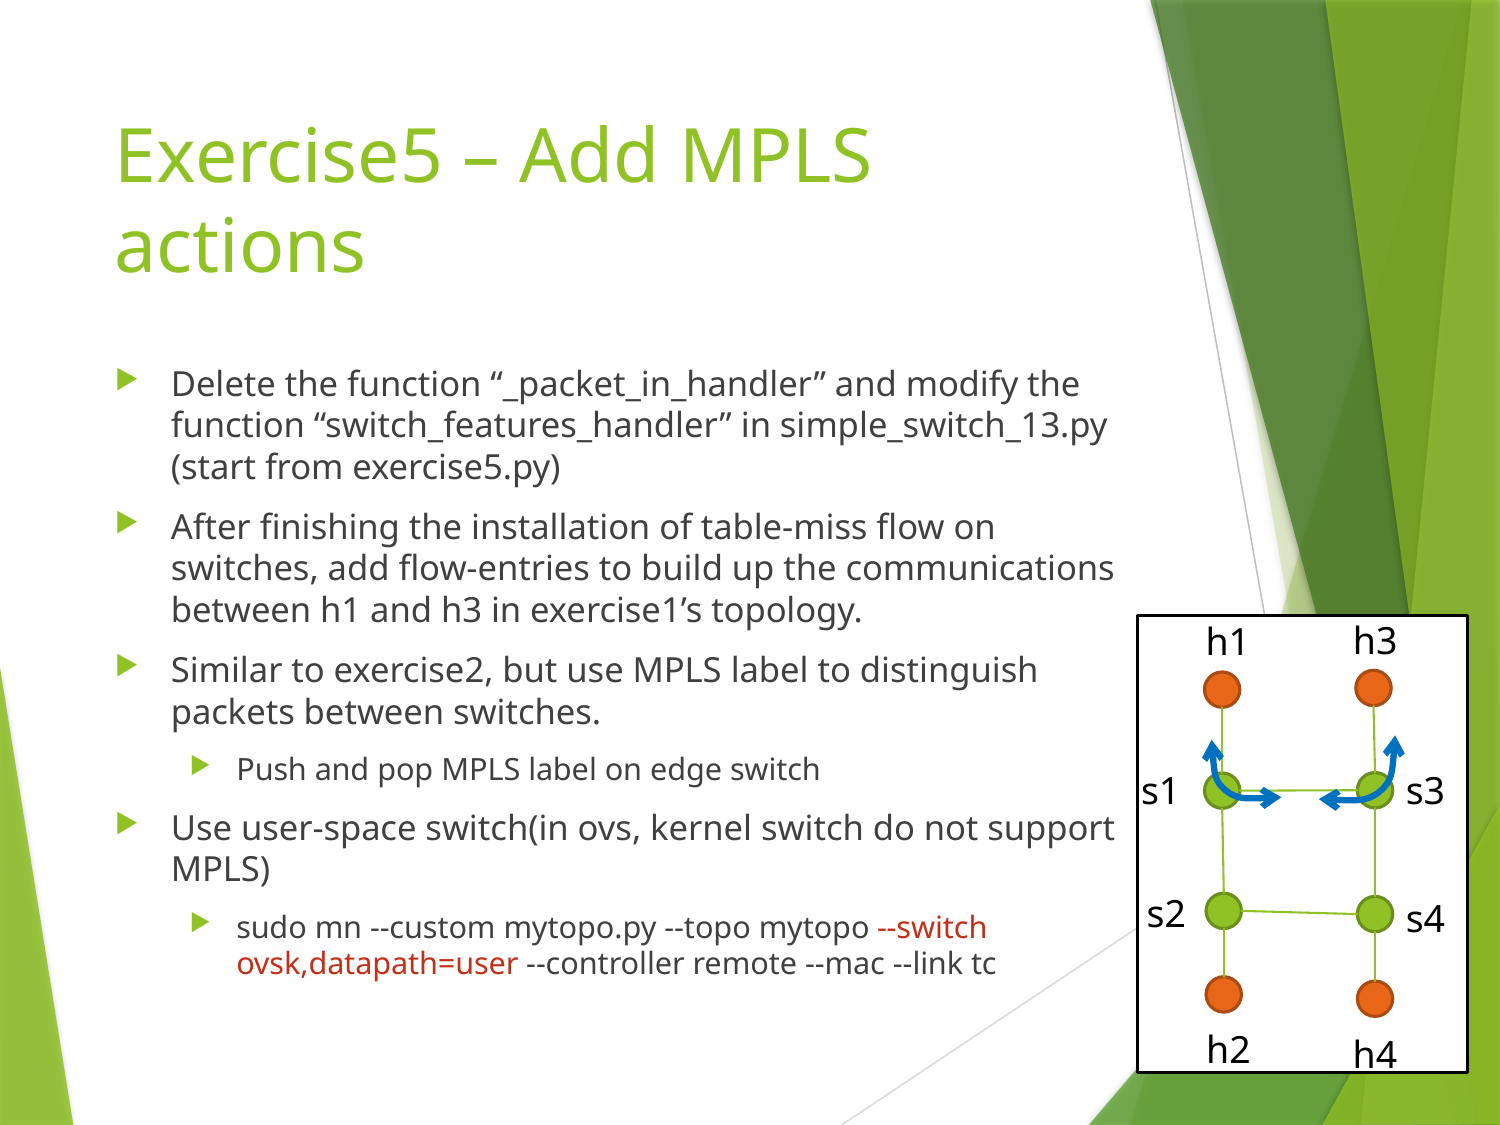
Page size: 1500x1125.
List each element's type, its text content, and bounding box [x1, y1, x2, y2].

title Exercise5 – Add MPLS actions [99, 99, 1142, 317]
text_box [1127, 609, 1468, 1086]
list Delete the function “_packet_in_handler” and modify the function “switch_features_handler” in simple_switch_13.py (start from exercise5.py) After finishing the installation of table-miss flow on switches, add flow-entries to build up the communications between h1 and h3 in exercise1’s topology. Similar to exercise2, but use MPLS label to distinguish packets between switches. Push and pop MPLS label on edge switch Use user-space switch(in ovs, kernel switch do not support MPLS) sudo mn --custom mytopo.py --topo mytopo --switch ovsk,datapath=user --controller remote --mac --link tc [99, 354, 1142, 992]
